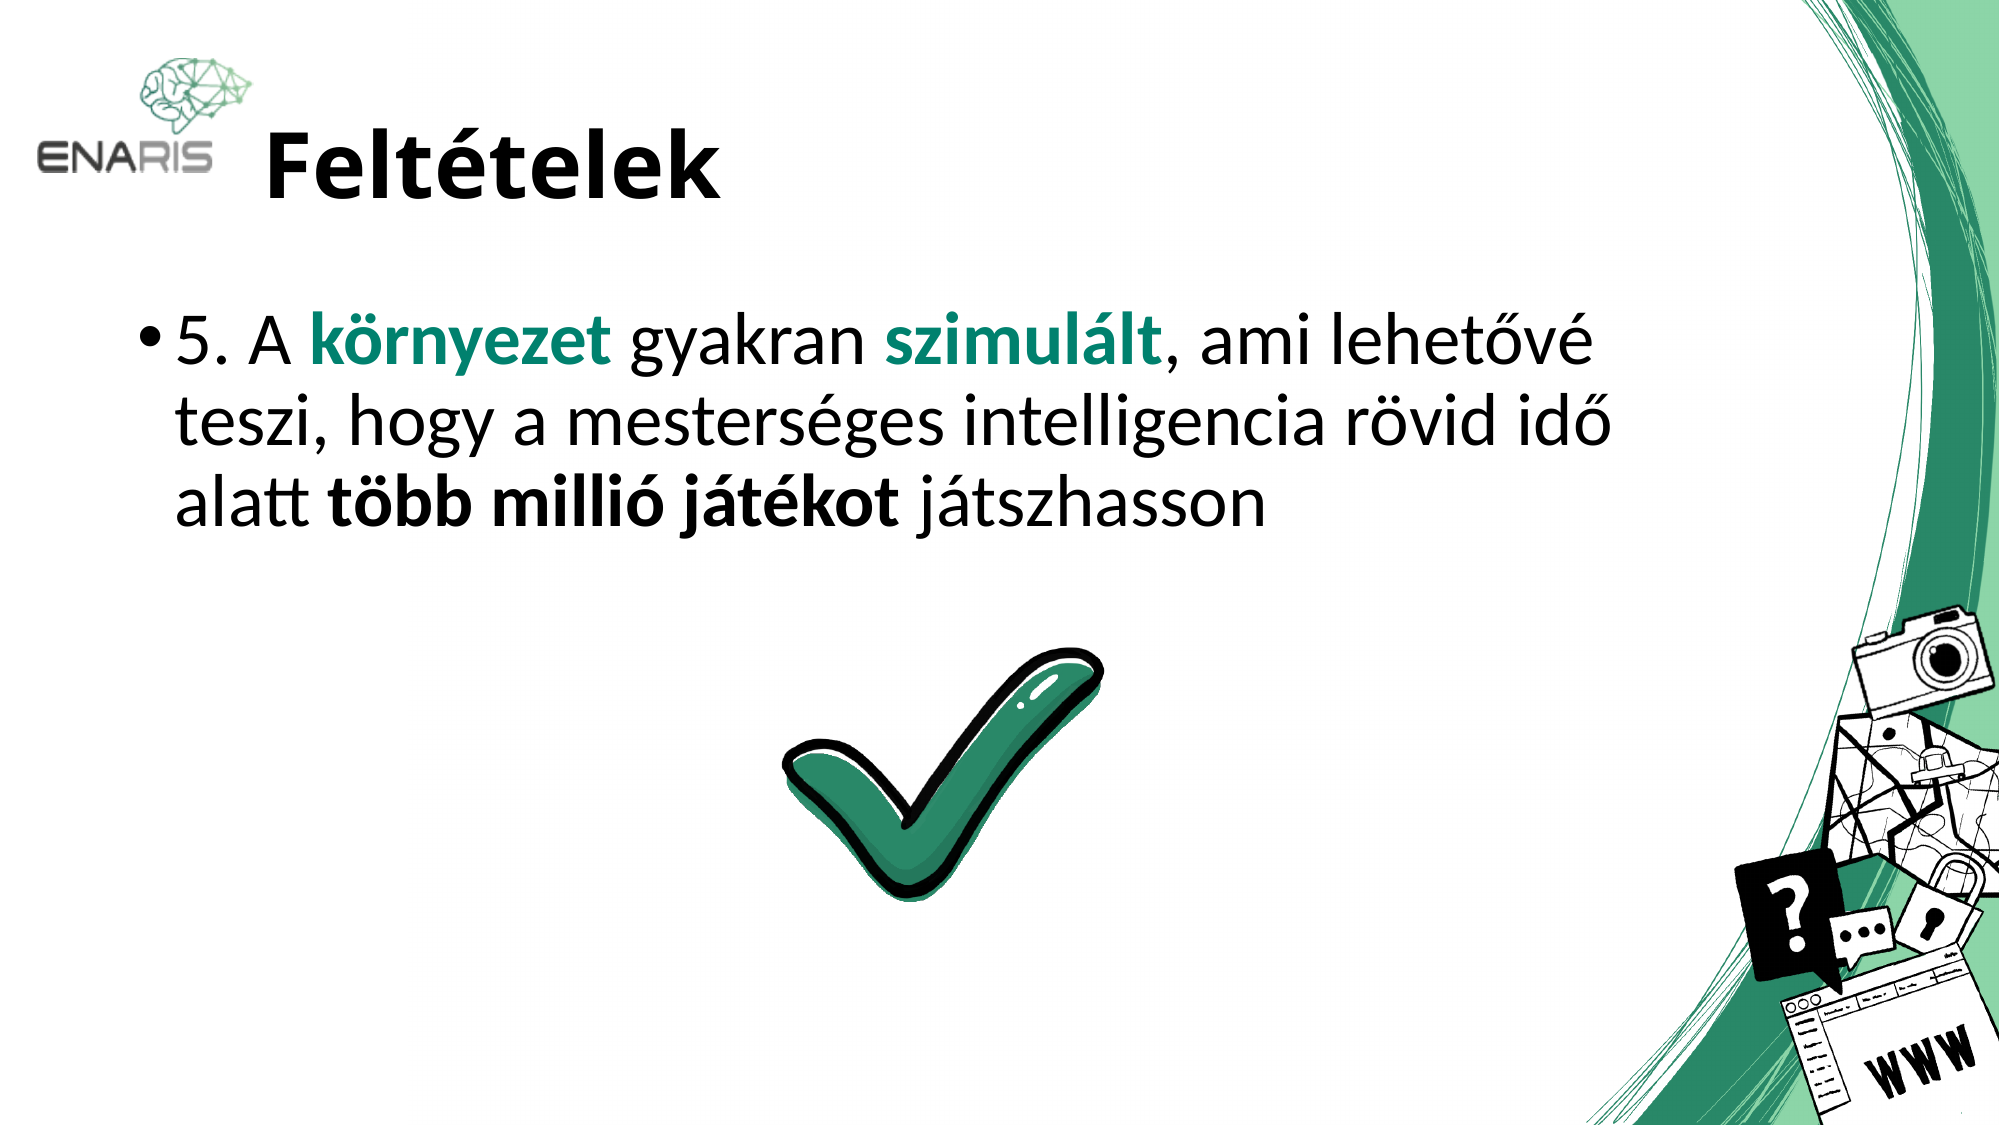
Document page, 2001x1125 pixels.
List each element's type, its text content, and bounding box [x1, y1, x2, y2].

picture [408, 0, 1999, 1125]
picture [37, 58, 254, 173]
list 5. A környezet gyakran szimulált, ami lehetővé teszi, hogy a mesterséges intelligencia rövid idő alatt több millió játékot játszhasson [137, 299, 1728, 1014]
title Feltételek [262, 59, 1863, 278]
